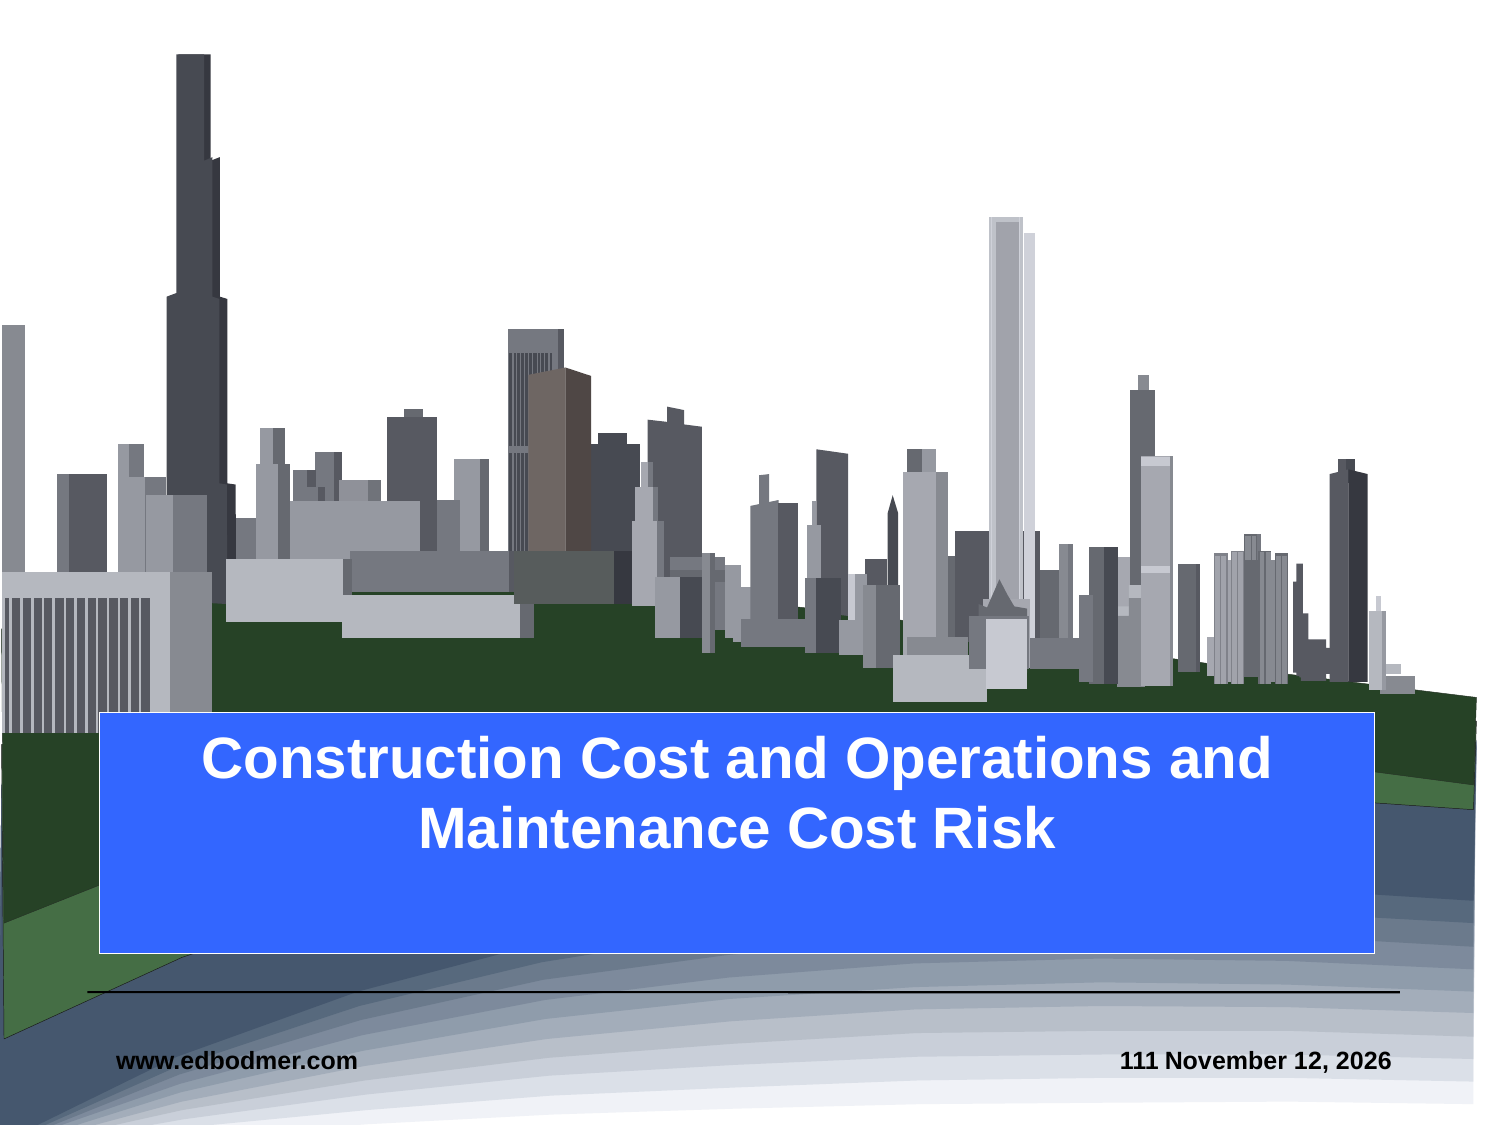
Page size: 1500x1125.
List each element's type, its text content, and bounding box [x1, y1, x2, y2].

title Construction Cost and Operations and Maintenance Cost Risk [99, 712, 1375, 954]
